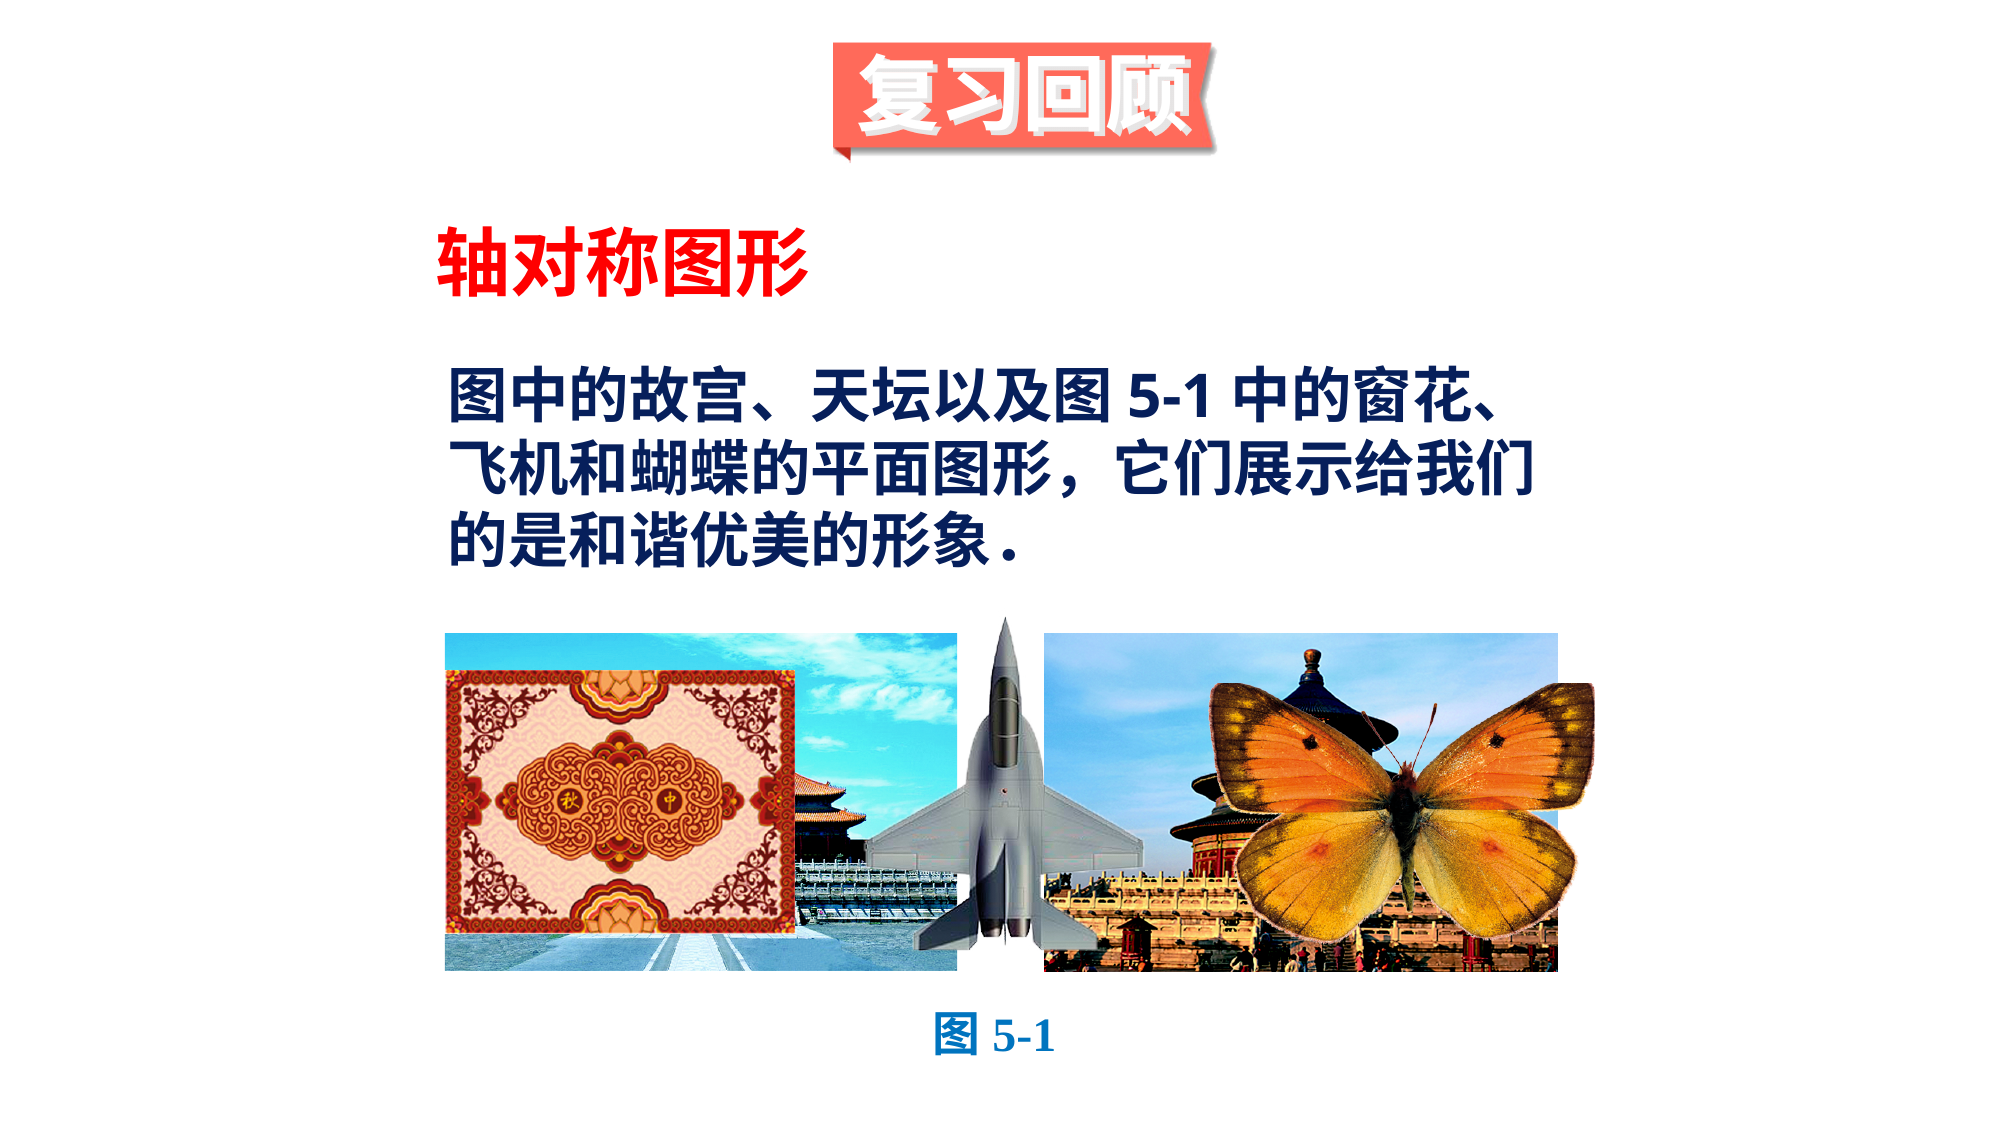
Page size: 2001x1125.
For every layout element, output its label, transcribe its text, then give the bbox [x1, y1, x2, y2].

text_box 轴对称图形 [421, 207, 1159, 313]
text_box 图中的故宫、天坛以及图5-1中的窗花、飞机和蝴蝶的平面图形，它们展示给我们的是和谐优美的形象． [433, 350, 1609, 583]
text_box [444, 608, 1595, 1069]
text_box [822, 18, 1271, 244]
